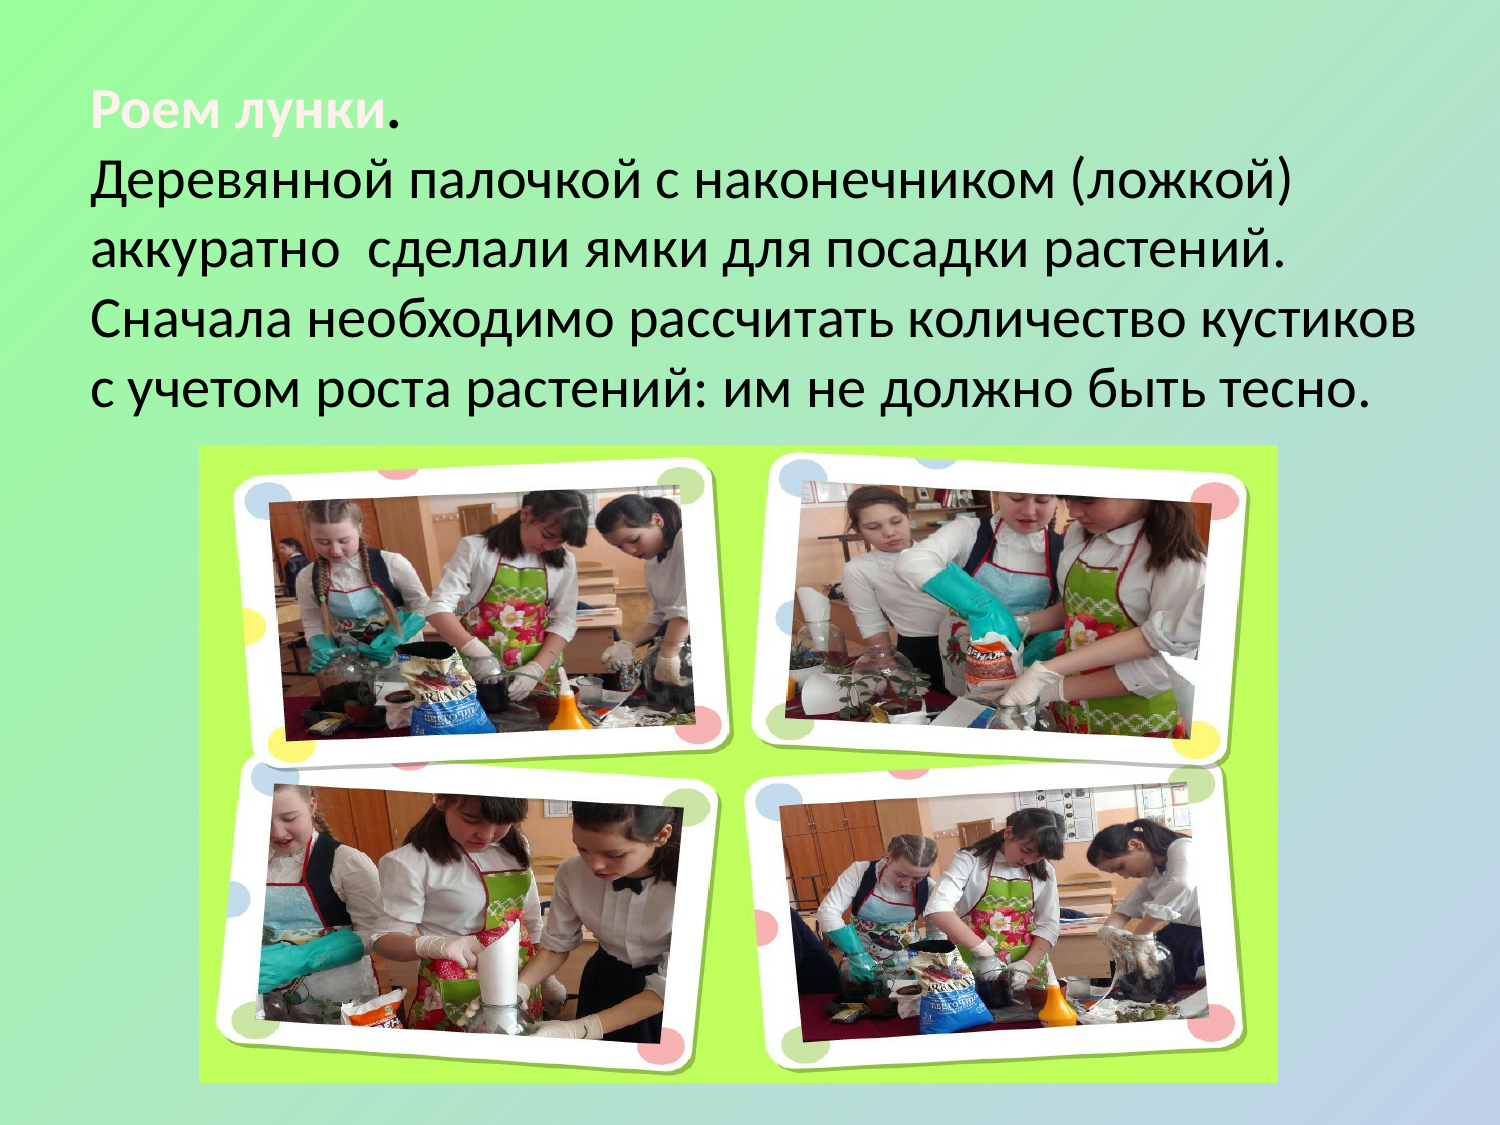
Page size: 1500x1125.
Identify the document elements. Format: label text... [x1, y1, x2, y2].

title Роем лунки. Деревянной палочкой с наконечником (ложкой) аккуратно сделали ямки для посадки растений. Сначала необходимо рассчитать количество кустиков с учетом роста растений: им не должно быть тесно. [75, 45, 1436, 445]
picture [198, 445, 1278, 1083]
